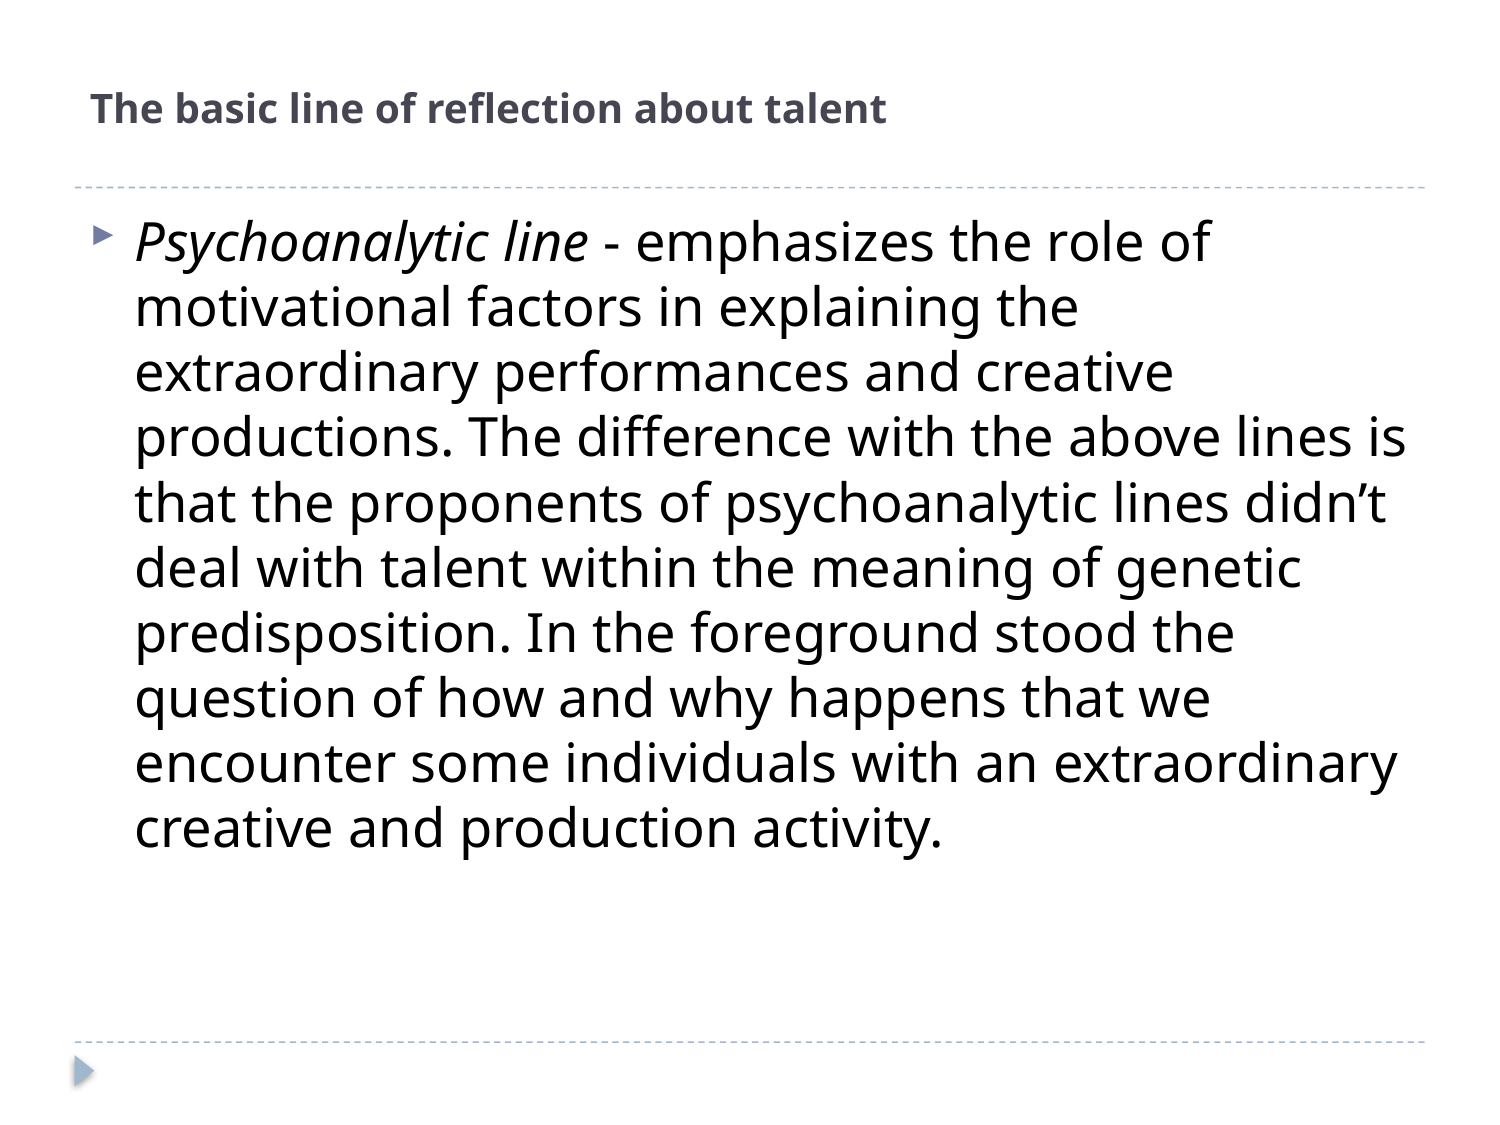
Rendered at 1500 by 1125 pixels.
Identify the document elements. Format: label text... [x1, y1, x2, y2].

title The basic line of reflection about talent [75, 24, 1425, 188]
list Psychoanalytic line - emphasizes the role of motivational factors in explaining the extraordinary performances and creative productions. The difference with the above lines is that the proponents of psychoanalytic lines didn’t deal with talent within the meaning of genetic predisposition. In the foreground stood the question of how and why happens that we encounter some individuals with an extraordinary creative and production activity. [75, 200, 1425, 1010]
